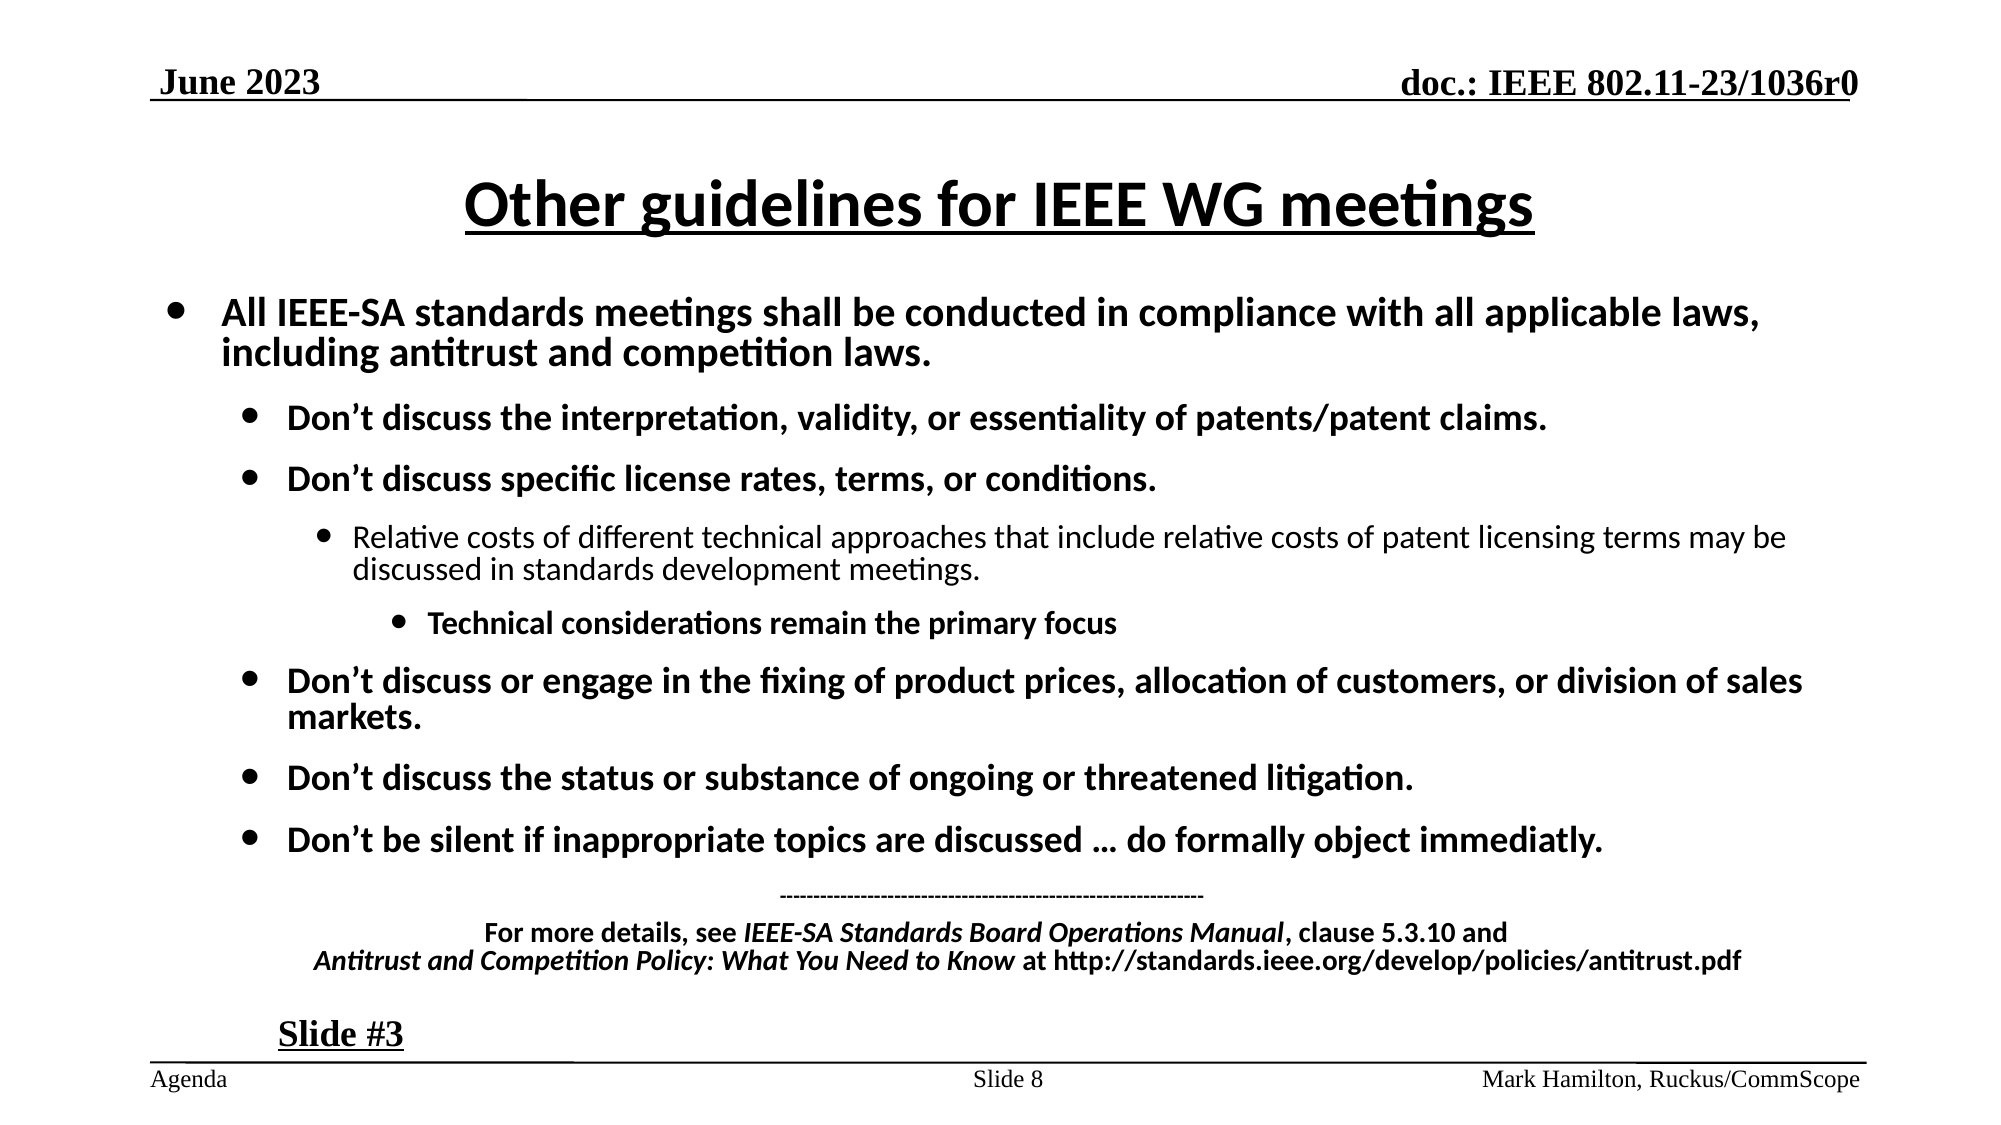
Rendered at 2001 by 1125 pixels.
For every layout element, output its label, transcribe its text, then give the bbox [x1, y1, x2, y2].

slide_number Slide 8 [950, 1061, 1067, 1123]
title Other guidelines for IEEE WG meetings [149, 112, 1850, 286]
list All IEEE-SA standards meetings shall be conducted in compliance with all applicable laws, including antitrust and competition laws. Don’t discuss the interpretation, validity, or essentiality of patents/patent claims. Don’t discuss specific license rates, terms, or conditions. Relative costs of different technical approaches that include relative costs of patent licensing terms may be discussed in standards development meetings. Technical considerations remain the primary focus Don’t discuss or engage in the fixing of product prices, allocation of customers, or division of sales markets. Don’t discuss the status or substance of ongoing or threatened litigation. Don’t be silent if inappropriate topics are discussed … do formally object immediatly. --------------------------------------------------------------- For more details, see IEEE-SA Standards Board Operations Manual, clause 5.3.10 and Antitrust and Competition Policy: What You Need to Know at http://standards.ieee.org/develop/policies/antitrust.pdf [149, 286, 1850, 1000]
text_box Slide #3 [263, 1001, 420, 1062]
